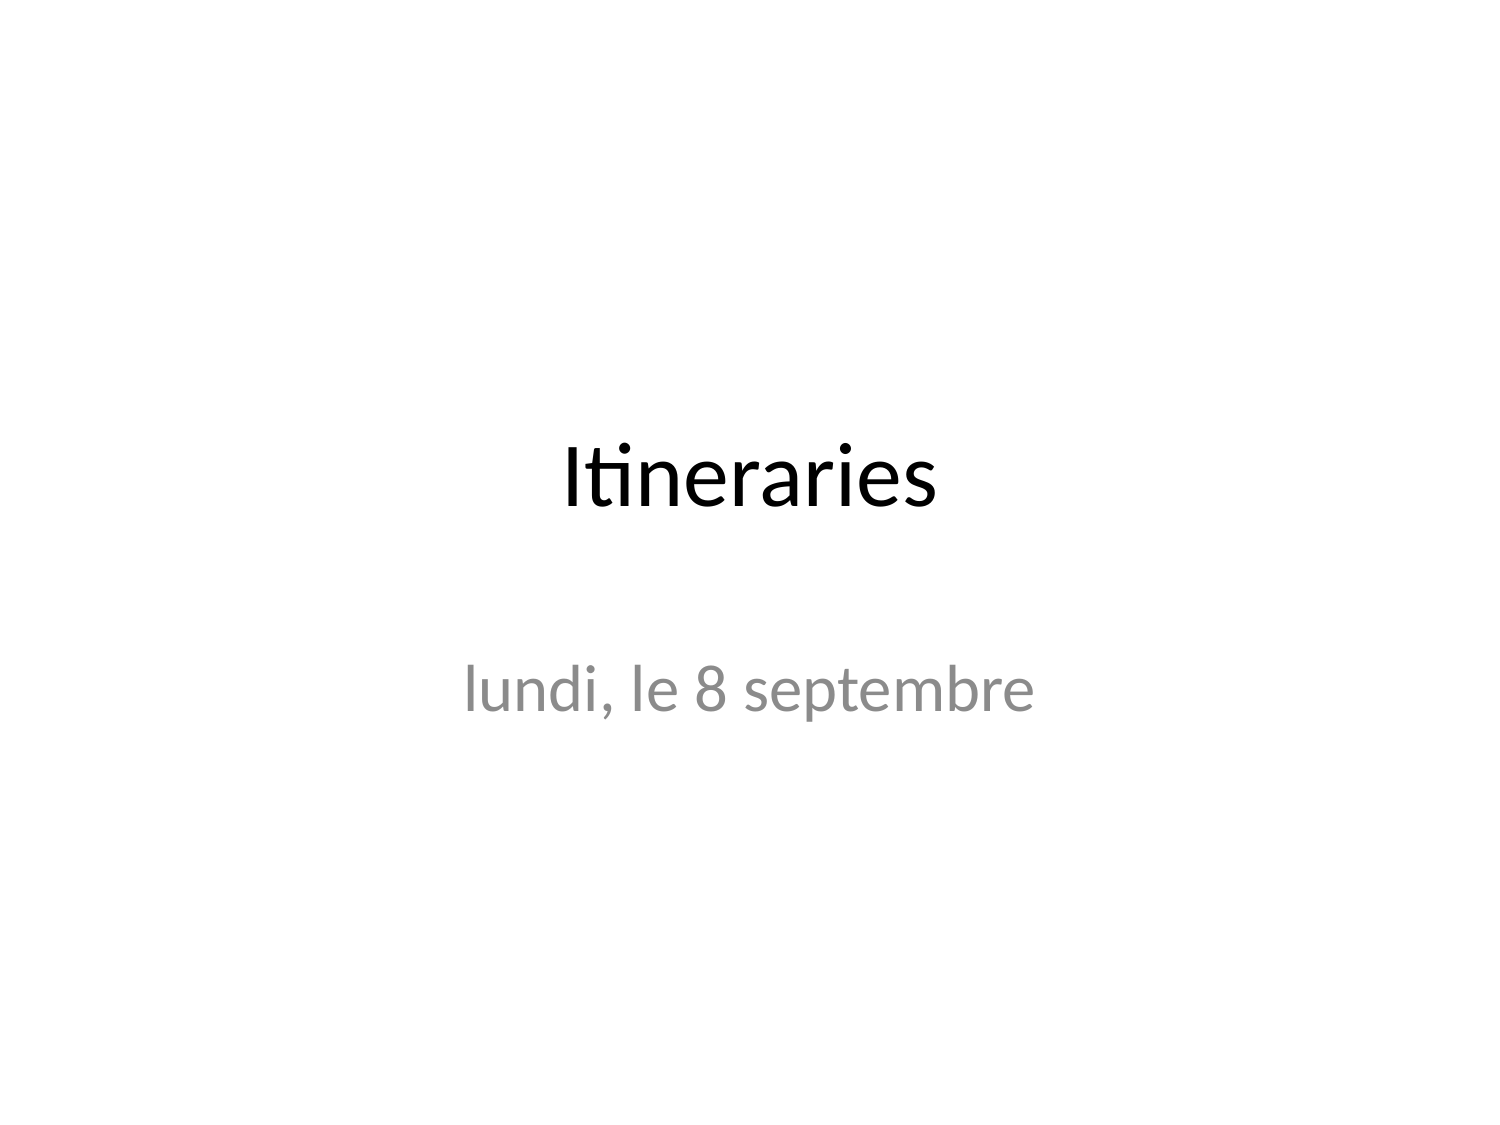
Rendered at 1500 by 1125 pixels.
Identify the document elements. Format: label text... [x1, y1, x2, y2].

title Itineraries [112, 349, 1388, 591]
subtitle lundi, le 8 septembre [225, 637, 1275, 925]
